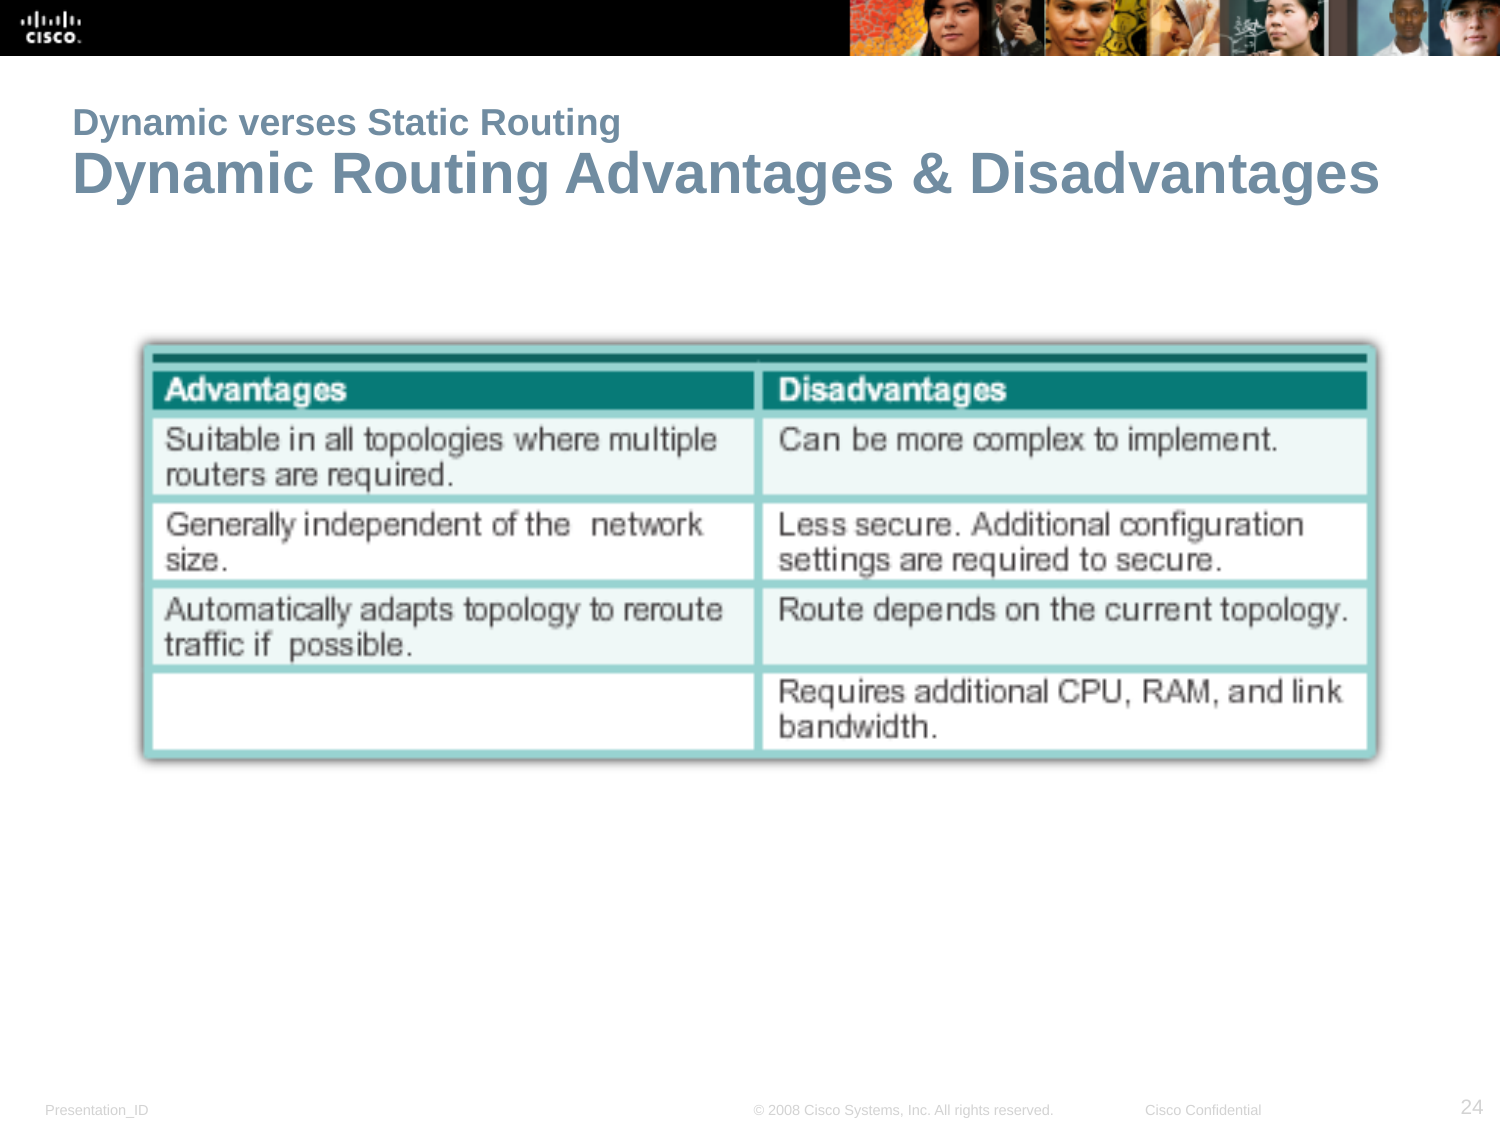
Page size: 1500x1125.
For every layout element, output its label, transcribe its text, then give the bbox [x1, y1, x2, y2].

picture [98, 301, 1407, 859]
picture [0, 0, 1500, 56]
title Dynamic verses Static Routing Dynamic Routing Advantages & Disadvantages [58, 70, 1447, 214]
